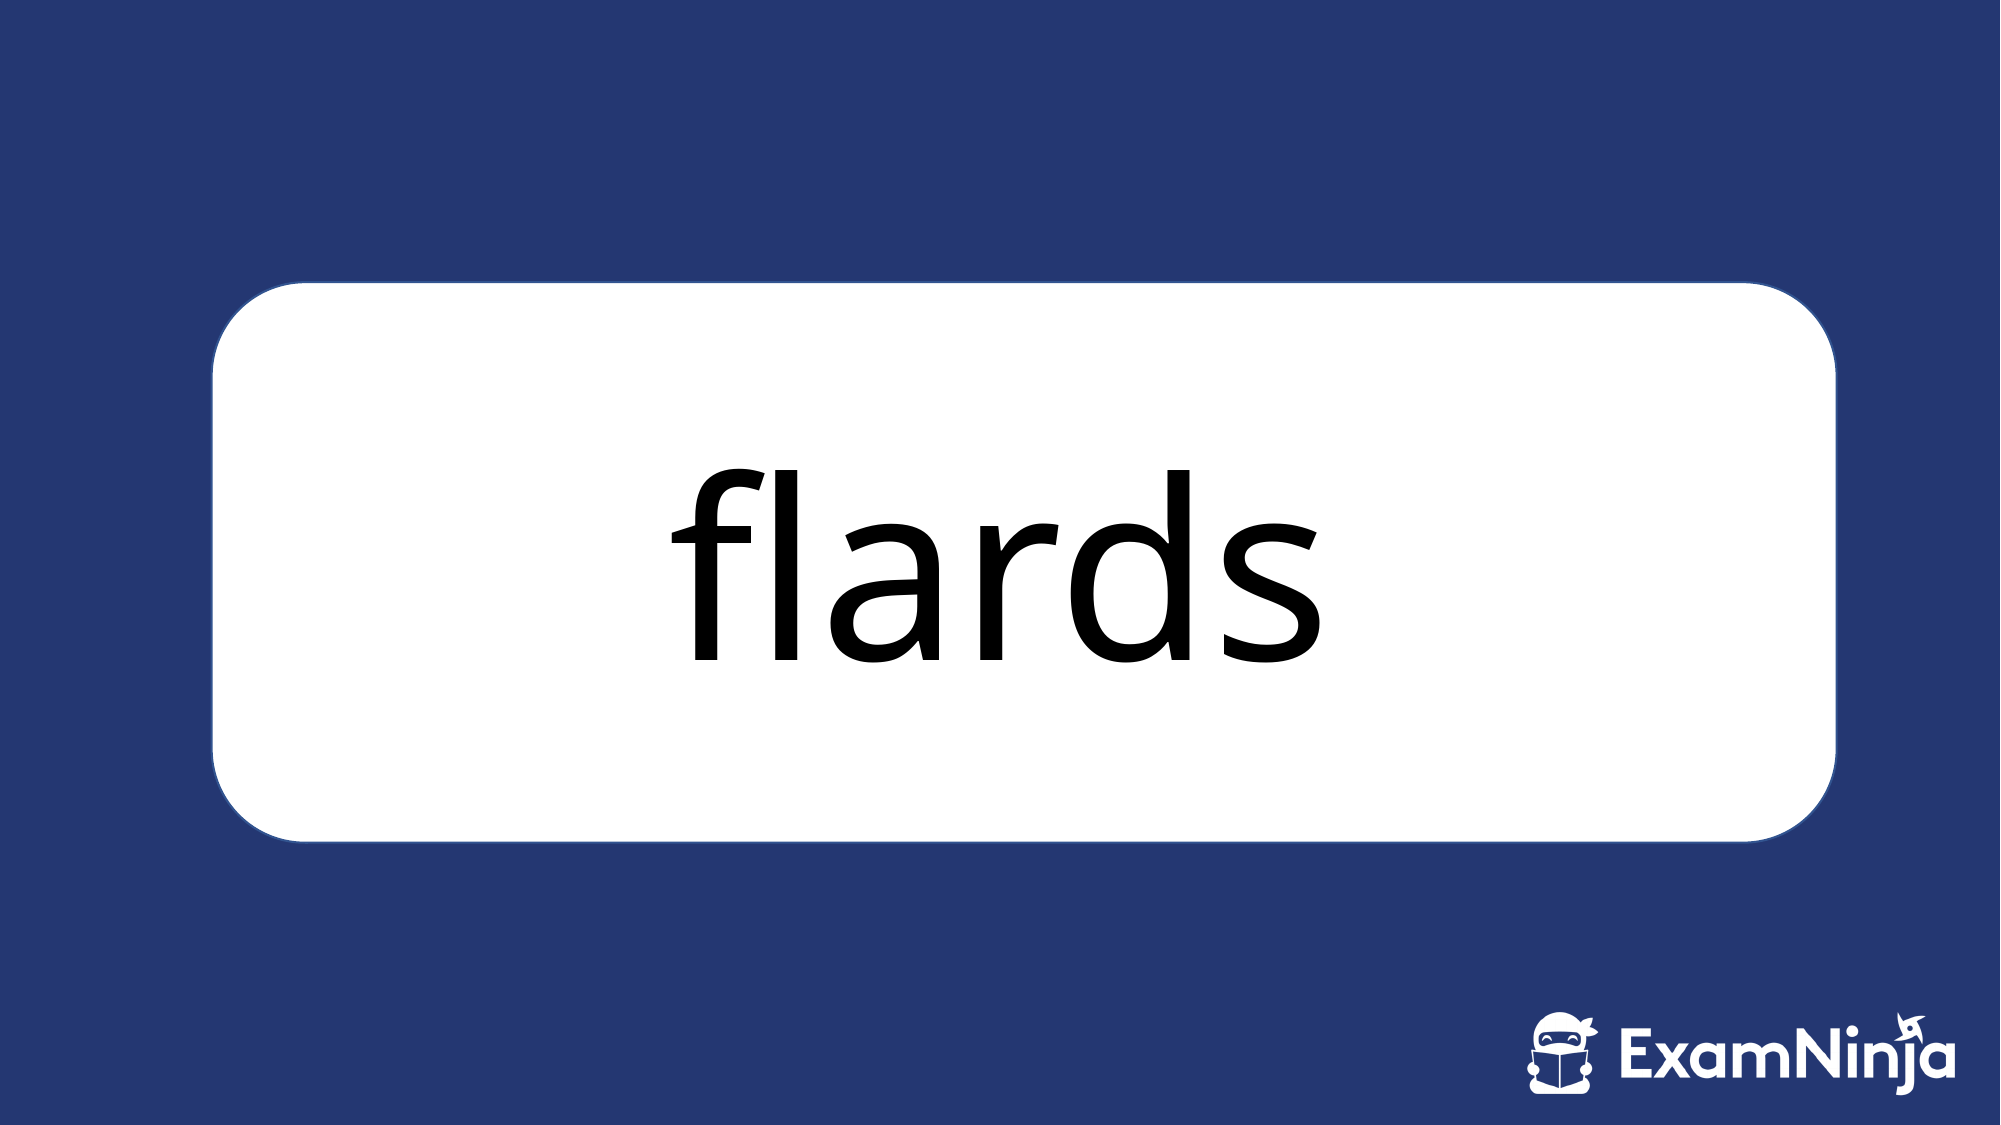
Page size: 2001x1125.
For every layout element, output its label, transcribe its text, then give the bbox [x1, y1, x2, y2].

picture [1501, 1003, 1979, 1102]
text_box flards [143, 403, 1857, 719]
text_box [210, 281, 1838, 403]
text_box [210, 719, 1838, 844]
